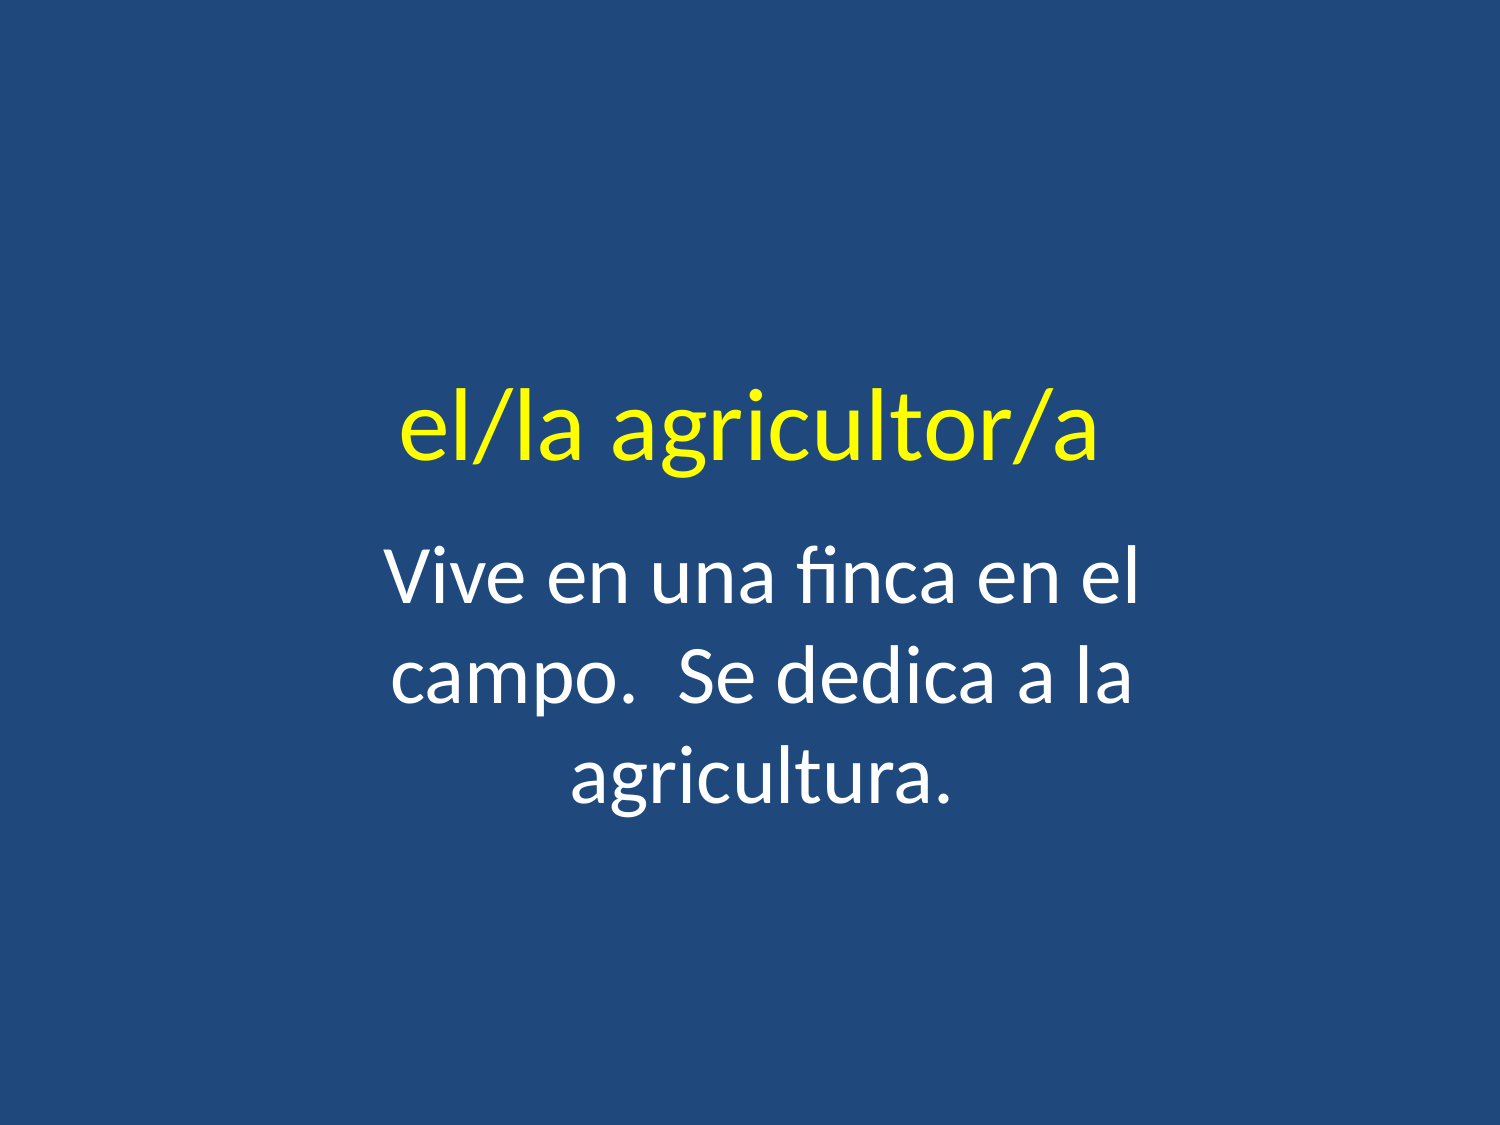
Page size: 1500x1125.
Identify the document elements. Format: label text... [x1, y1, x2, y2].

title el/la agricultor/a [112, 349, 1388, 591]
subtitle Vive en una finca en el campo. Se dedica a la agricultura. [237, 512, 1288, 800]
